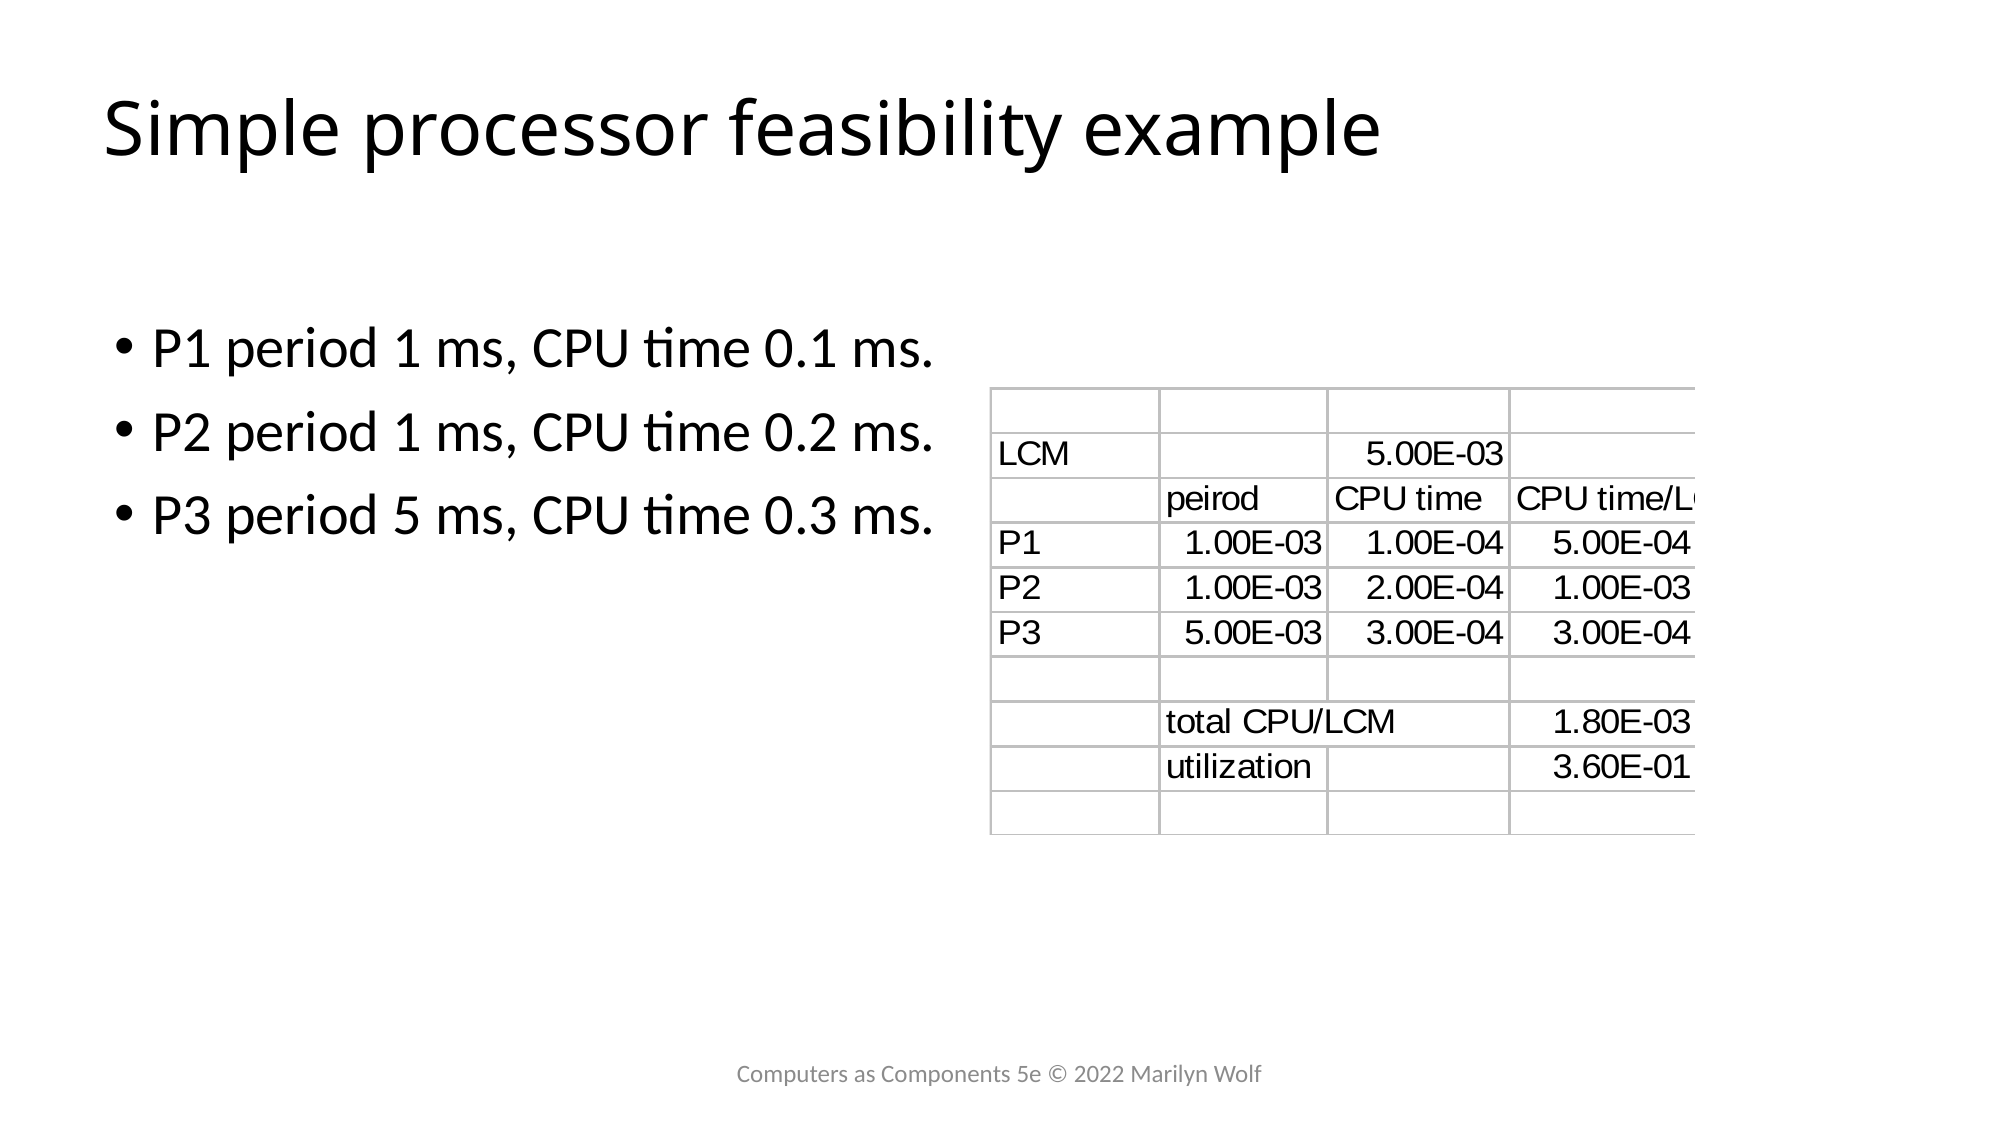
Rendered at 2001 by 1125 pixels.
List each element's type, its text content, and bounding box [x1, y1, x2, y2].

footer Computers as Components 5e © 2022 Marilyn Wolf [662, 1042, 1338, 1103]
list P1 period 1 ms, CPU time 0.1 ms. P2 period 1 ms, CPU time 0.2 ms. P3 period 5 ms, CPU time 0.3 ms. [99, 309, 978, 994]
title Simple processor feasibility example [88, 37, 1789, 225]
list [989, 387, 1698, 838]
